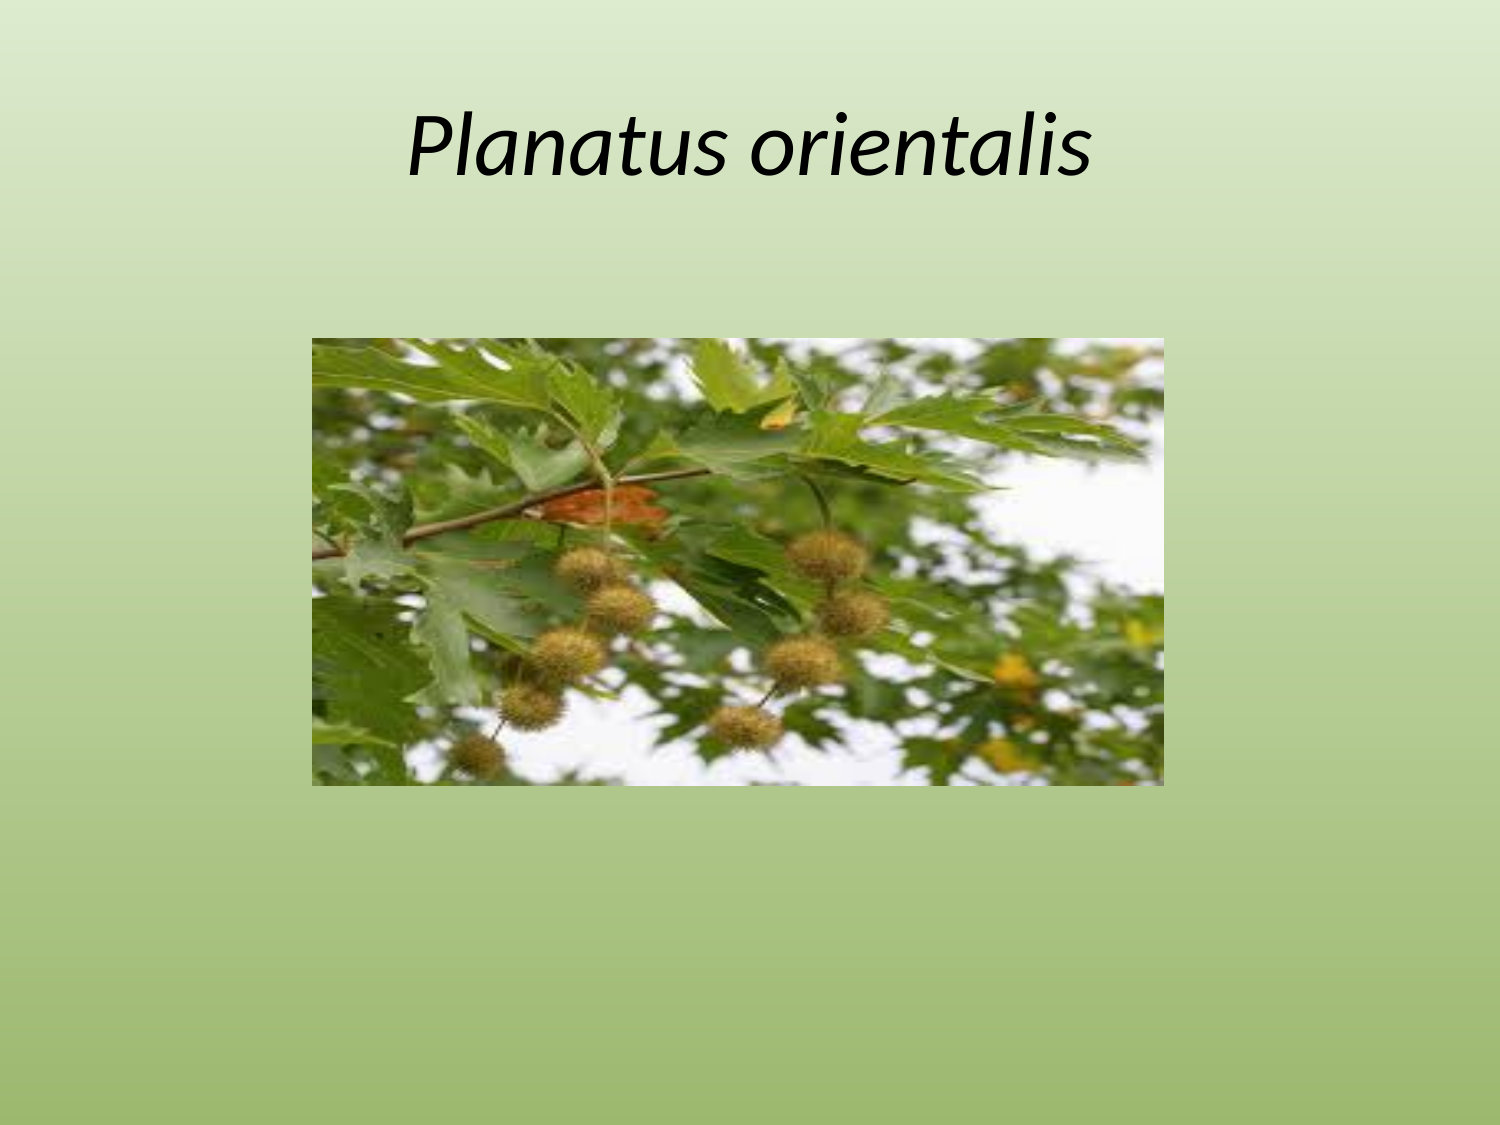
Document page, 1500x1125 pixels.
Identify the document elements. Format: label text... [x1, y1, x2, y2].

title Planatus orientalis [75, 45, 1425, 233]
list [312, 337, 1164, 786]
